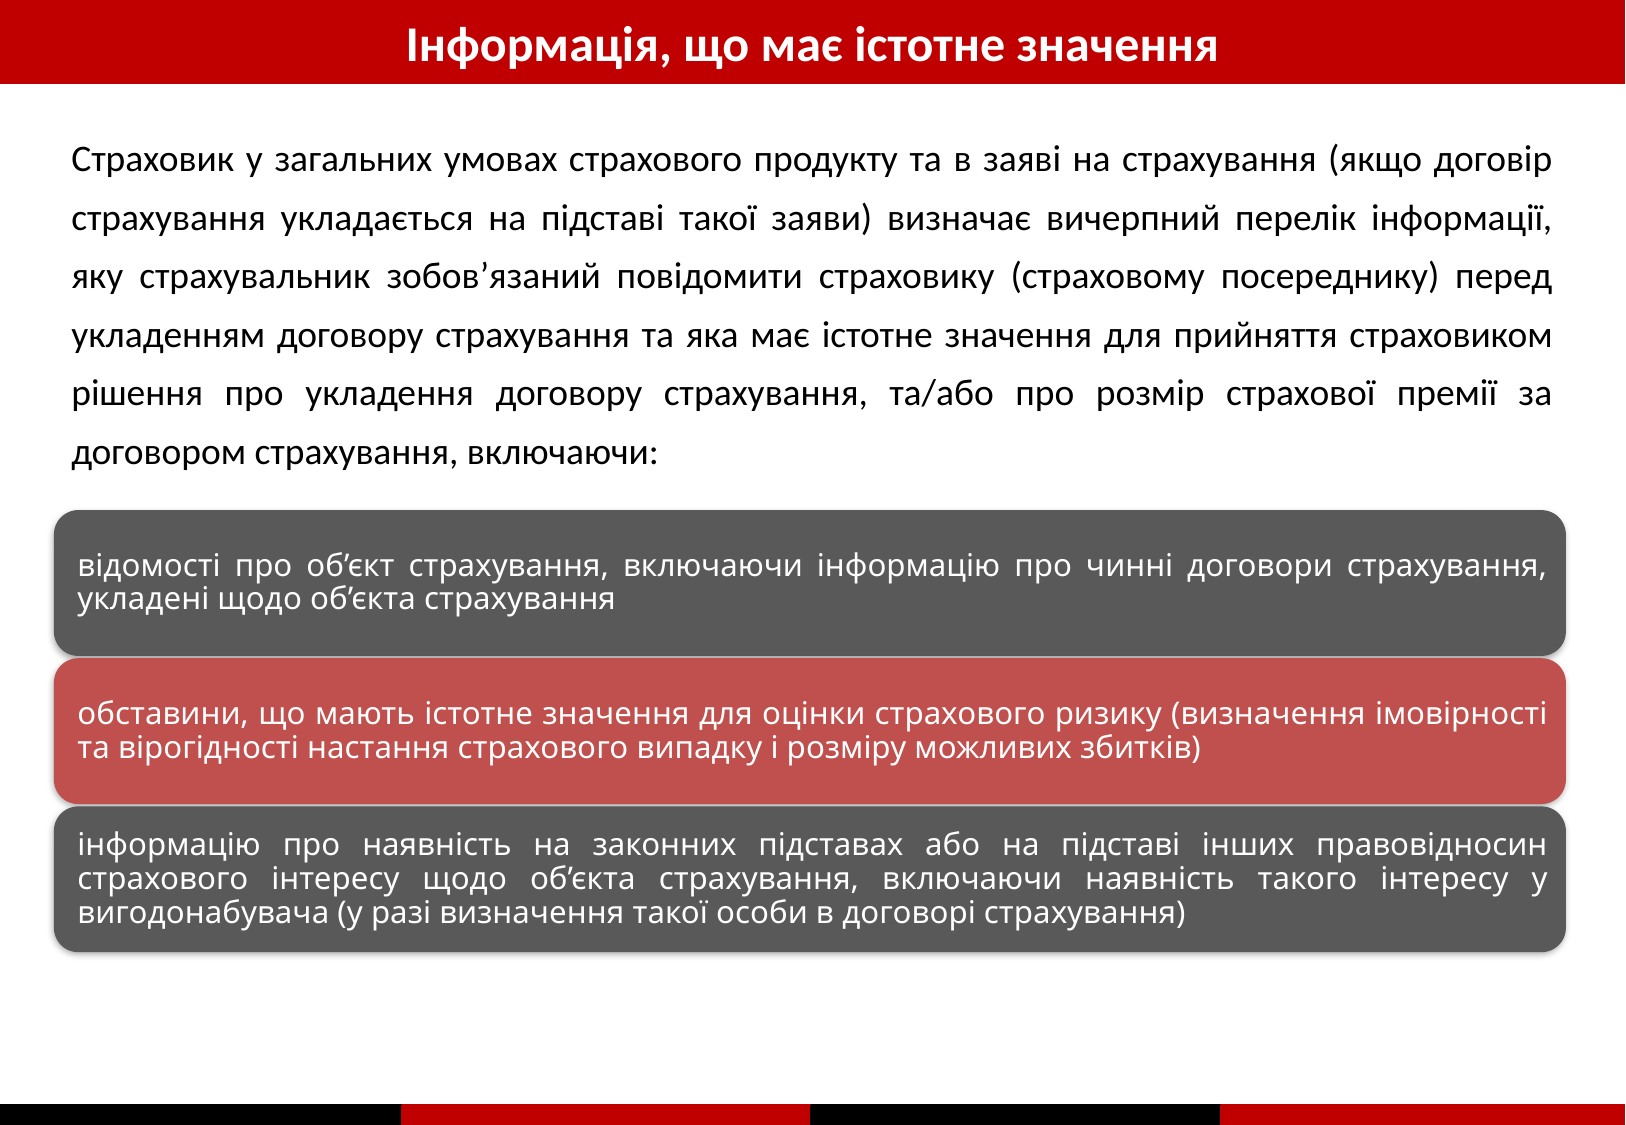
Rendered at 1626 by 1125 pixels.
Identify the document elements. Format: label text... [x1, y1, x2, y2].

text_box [53, 509, 1567, 953]
text_box [401, 1104, 810, 1125]
text_box [810, 1104, 1220, 1125]
text_box Інформація, що має істотне значення [0, 0, 1625, 84]
text_box [1220, 1104, 1625, 1125]
text_box Страховик у загальних умовах страхового продукту та в заяві на страхування (якщо договір страхування укладається на підставі такої заяви) визначає вичерпний перелік інформації, яку страхувальник зобов’язаний повідомити страховику (страховому посереднику) перед укладенням договору страхування та яка має істотне значення для прийняття страховиком рішення про укладення договору страхування, та/або про розмір страхової премії за договором страхування, включаючи: [56, 113, 1569, 480]
text_box [0, 1104, 401, 1125]
